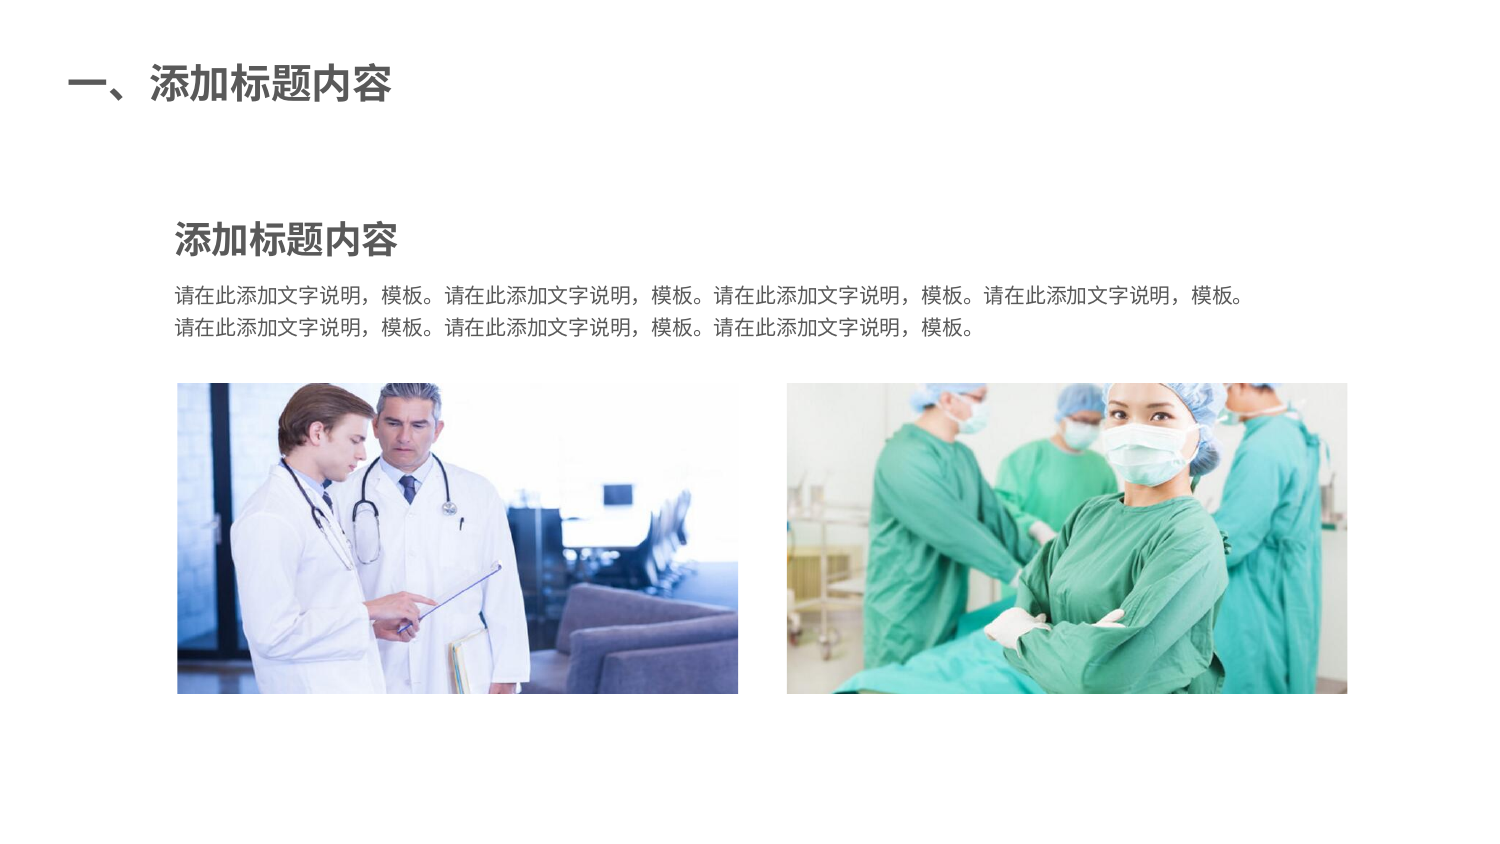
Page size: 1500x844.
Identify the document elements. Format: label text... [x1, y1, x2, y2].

text_box 请在此添加文字说明，模板。请在此添加文字说明，模板。请在此添加文字说明，模板。请在此添加文字说明，模板。请在此添加文字说明，模板。请在此添加文字说明，模板。请在此添加文字说明，模板。 [159, 268, 1275, 347]
text_box [785, 382, 1350, 696]
text_box 添加标题内容 [159, 209, 549, 269]
text_box 一、添加标题内容 [53, 50, 481, 114]
text_box [175, 382, 740, 696]
